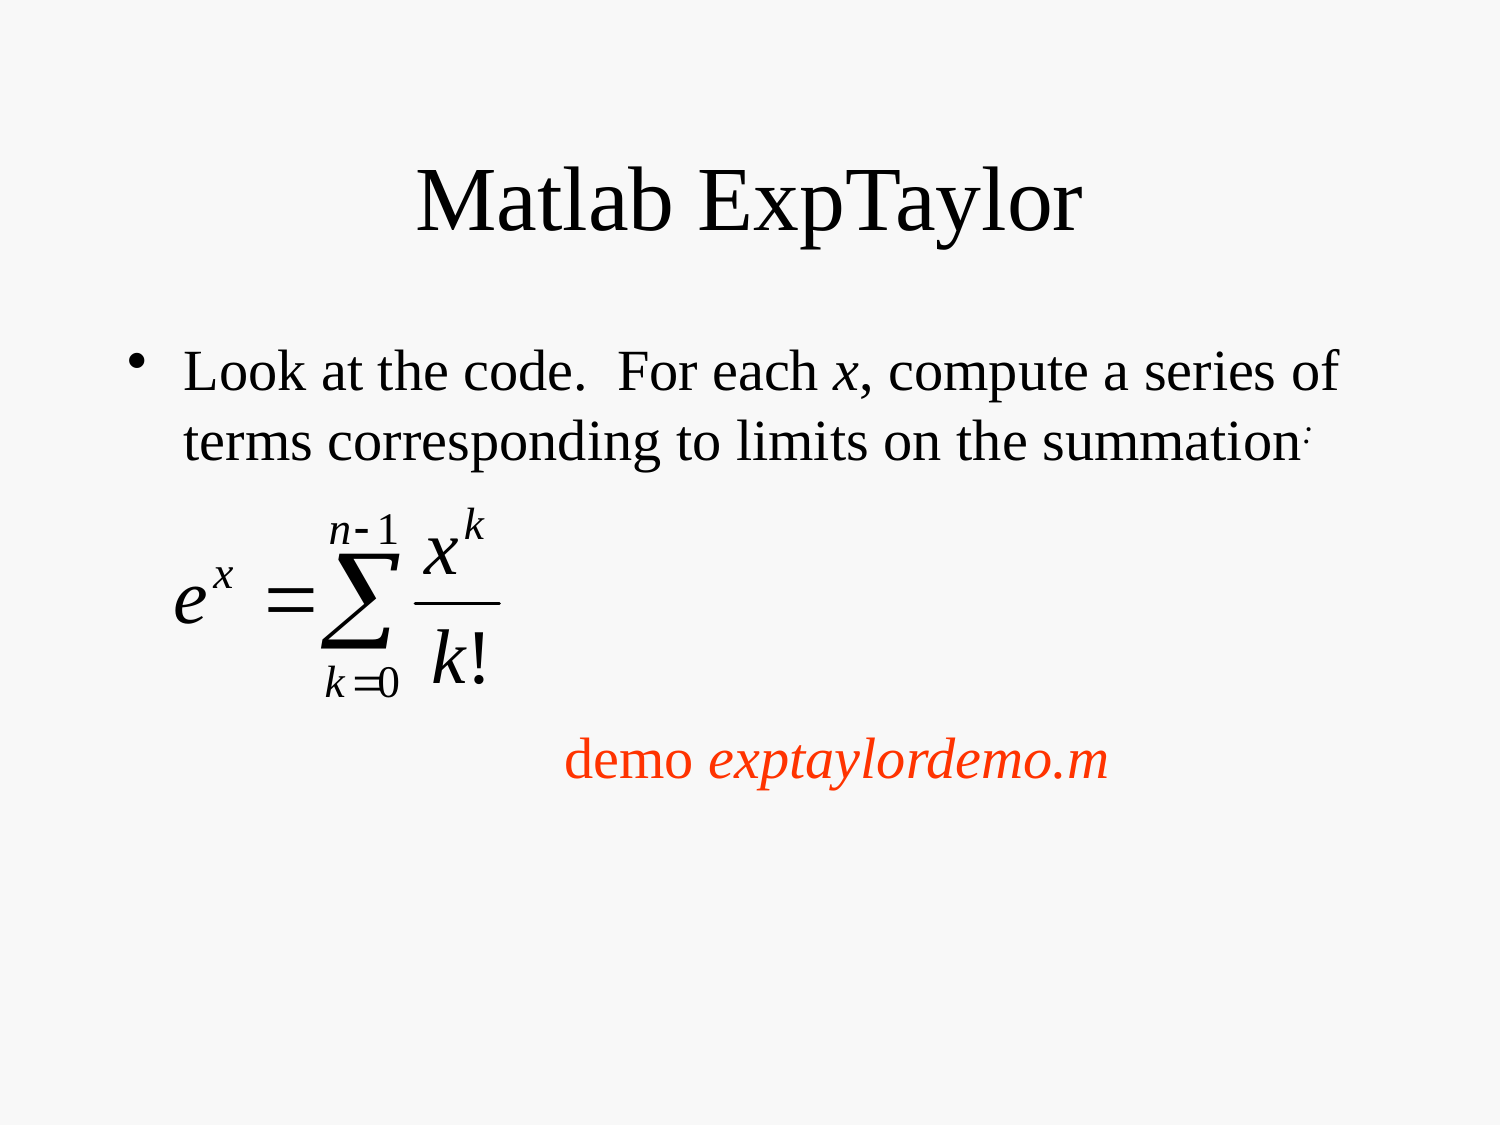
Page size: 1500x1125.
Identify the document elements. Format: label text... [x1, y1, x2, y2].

text_box demo exptaylordemo.m [549, 712, 1375, 897]
title Matlab ExpTaylor [112, 99, 1388, 288]
list Look at the code. For each x, compute a series of terms corresponding to limits on the summation: [112, 324, 1388, 538]
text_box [162, 487, 513, 714]
